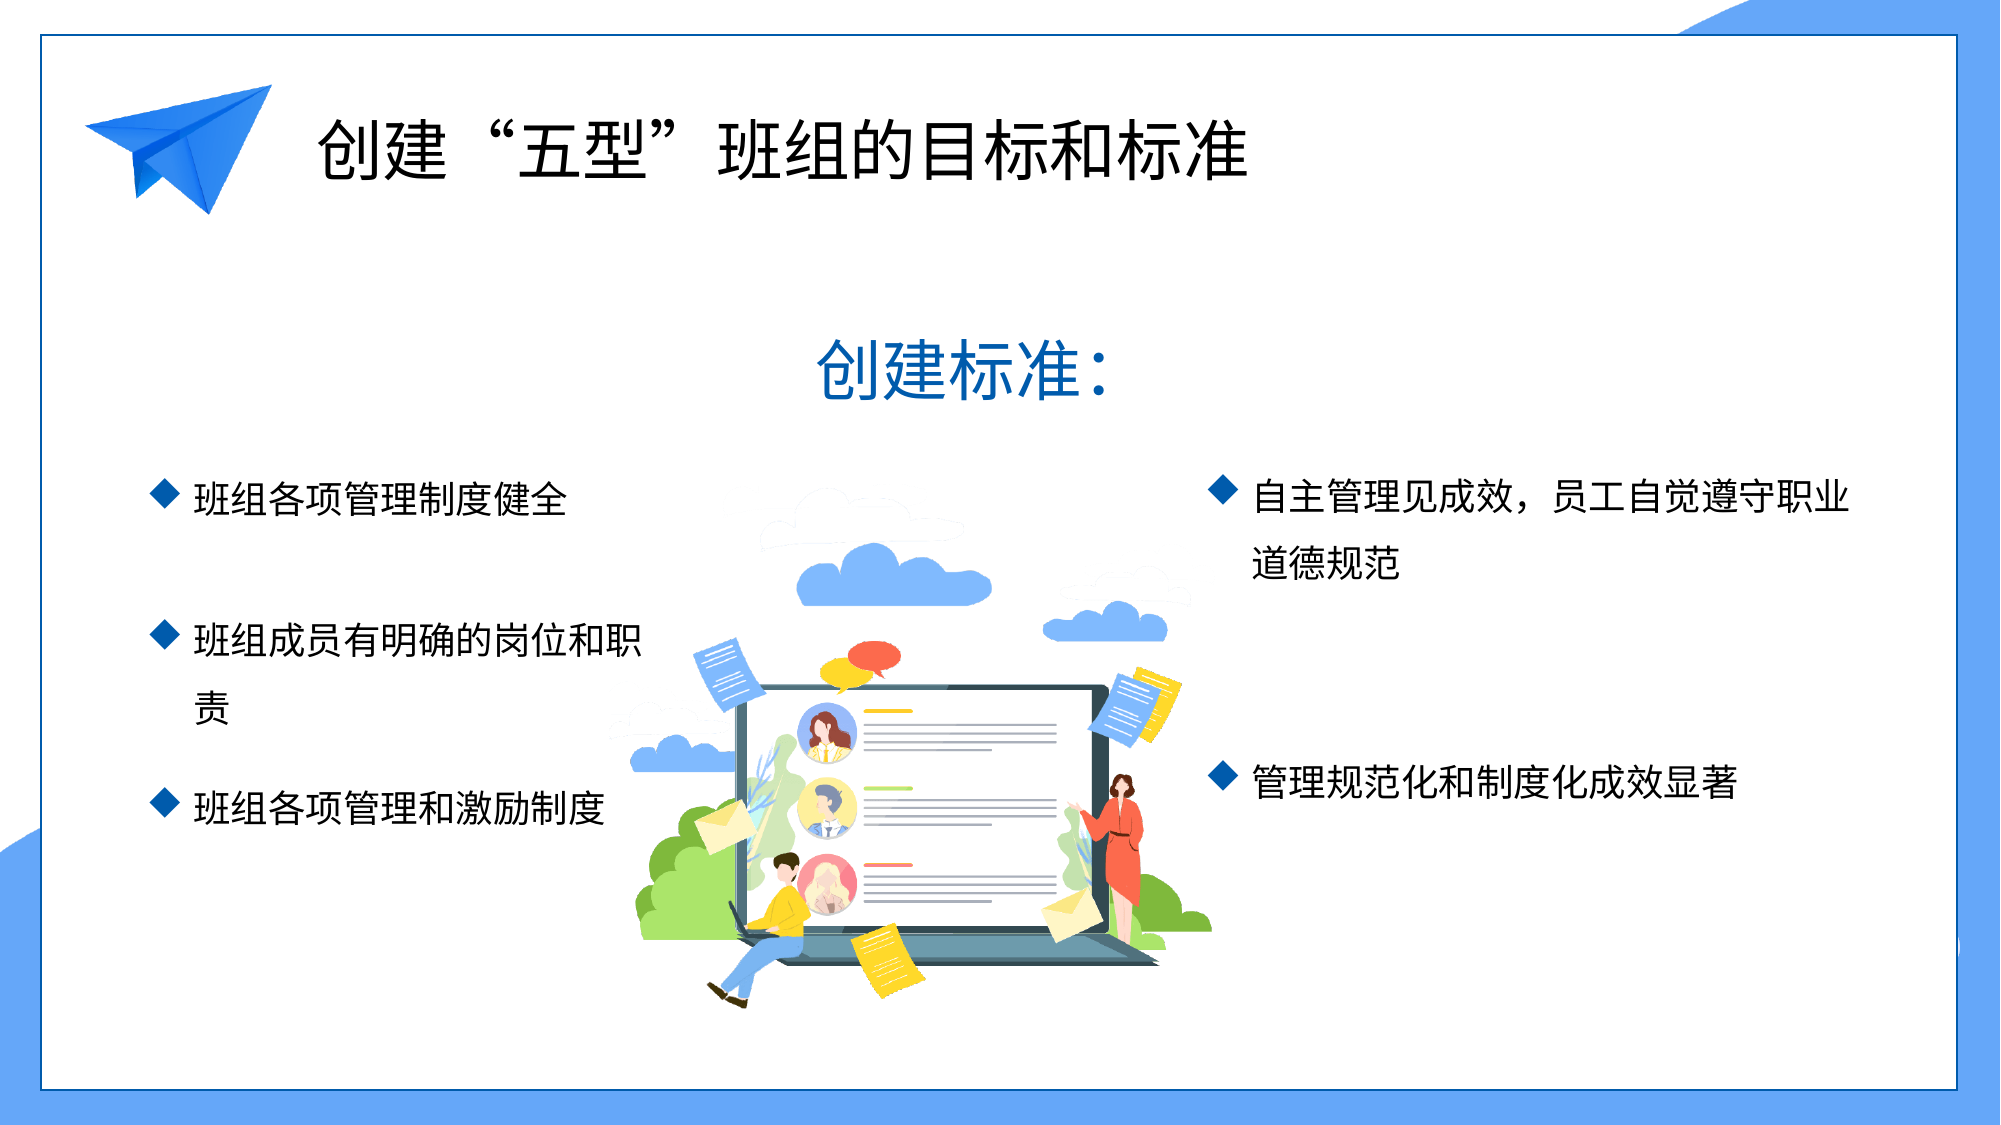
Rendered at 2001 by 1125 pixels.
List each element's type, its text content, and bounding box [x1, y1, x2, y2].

picture [0, 0, 2000, 1125]
text_box 班组各项管理制度健全 [131, 446, 689, 529]
text_box 自主管理见成效，员工自觉遵守职业道德规范 [1189, 442, 1867, 593]
text_box 班组成员有明确的岗位和职责 [131, 587, 609, 738]
text_box 班组各项管理和激励制度 [131, 755, 609, 838]
text_box 管理规范化和制度化成效显著 [1229, 728, 1782, 811]
text_box 创建标准： [735, 321, 1229, 417]
